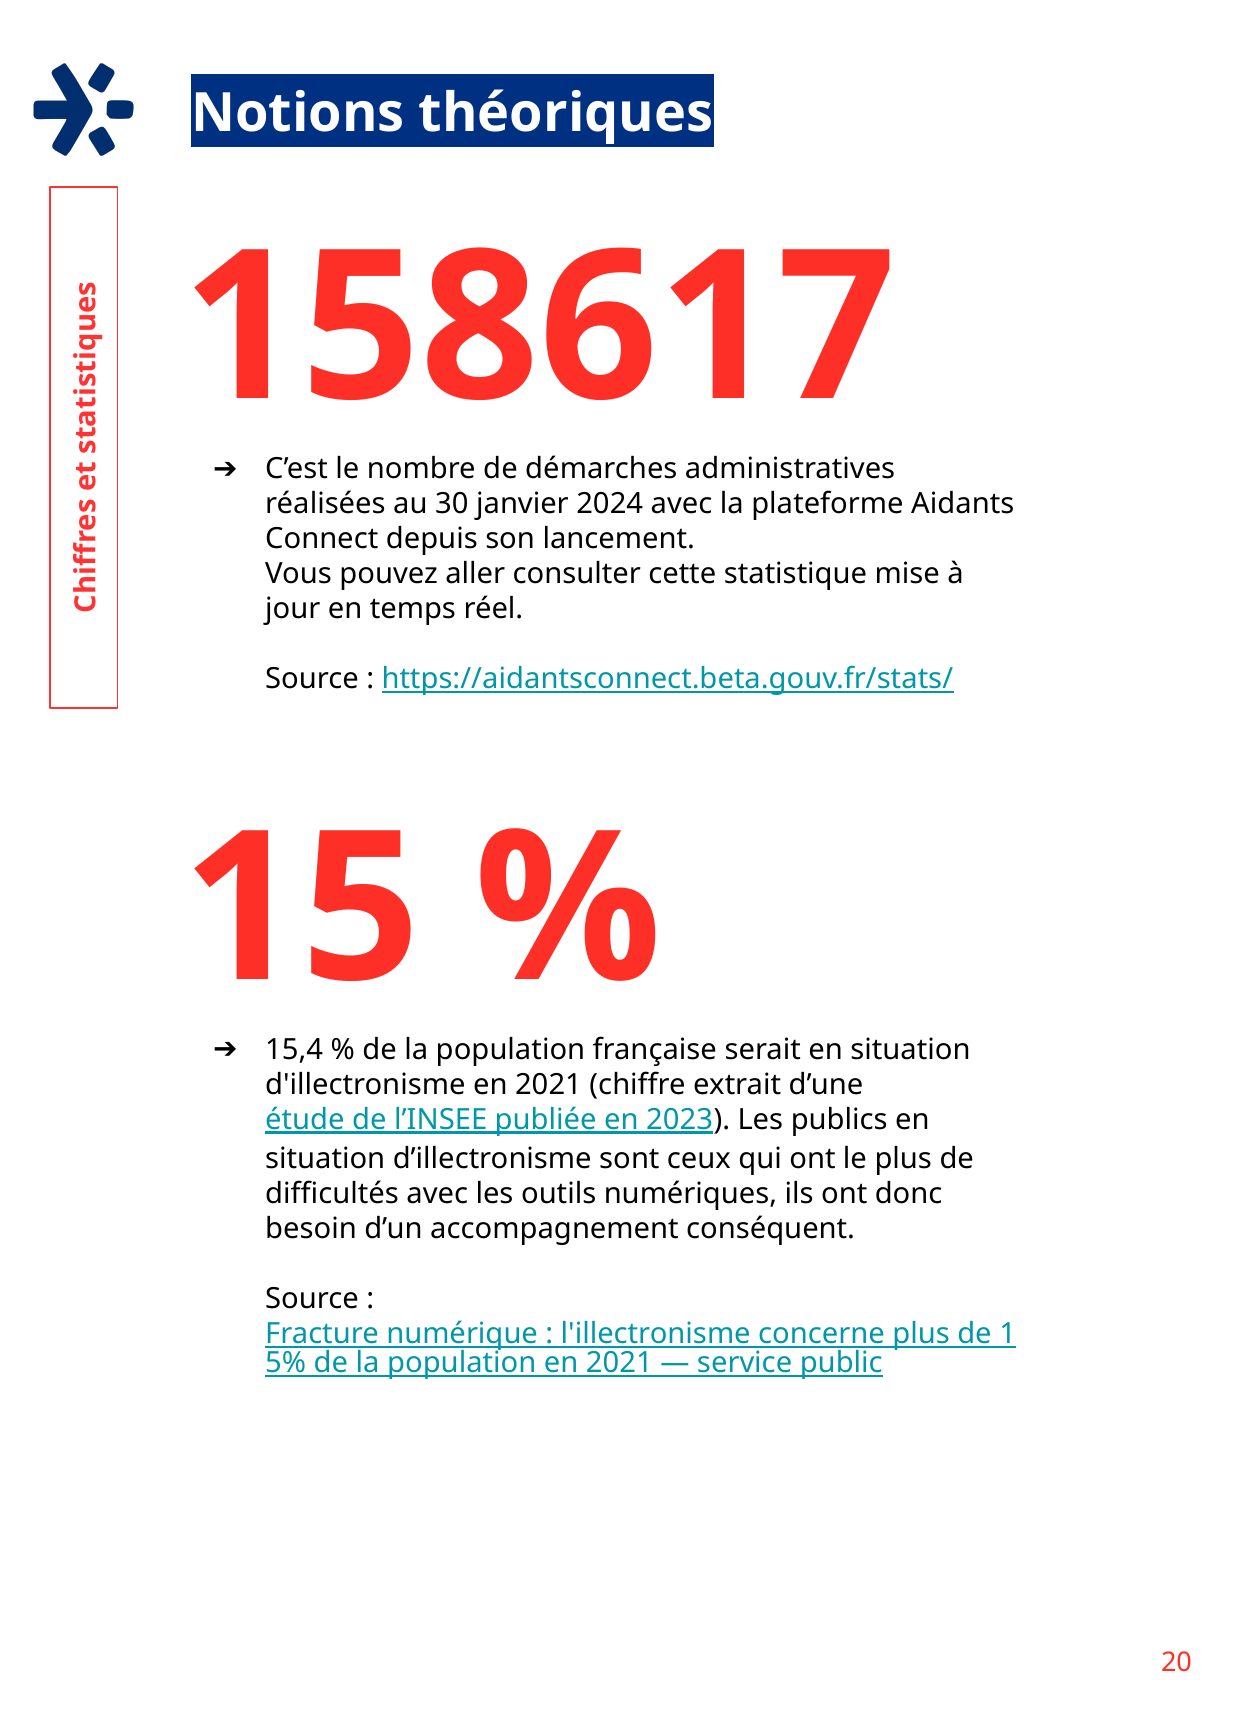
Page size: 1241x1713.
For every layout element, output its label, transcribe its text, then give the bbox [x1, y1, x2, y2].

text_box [174, 765, 1157, 1364]
picture [32, 61, 135, 157]
text_box Notions théoriques [185, 71, 1241, 148]
slide_number ‹#› [1136, 1621, 1211, 1705]
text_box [174, 184, 1157, 713]
text_box Chiffres et statistiques [49, 187, 118, 709]
